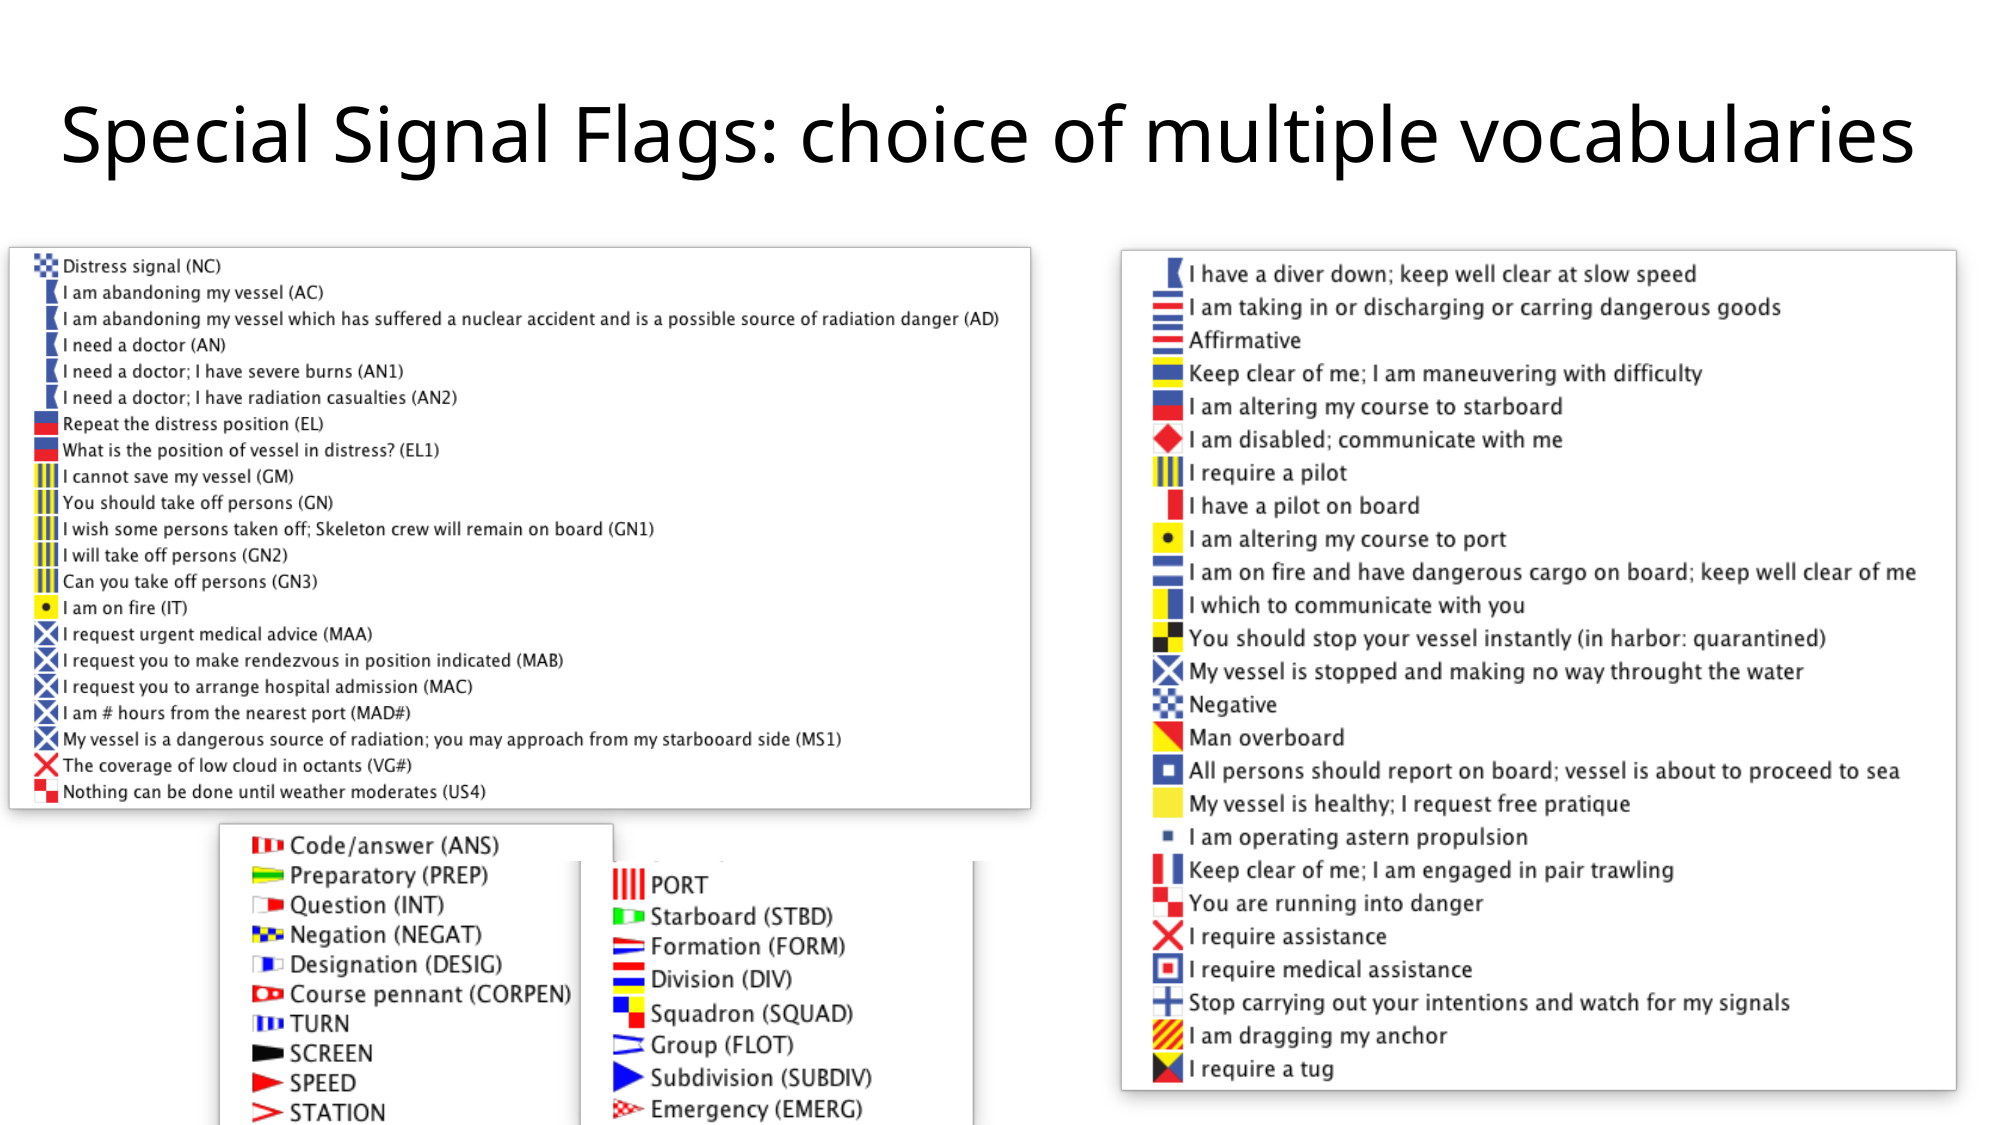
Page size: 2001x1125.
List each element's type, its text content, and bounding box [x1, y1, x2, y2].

title Special Signal Flags: choice of multiple vocabularies [31, 59, 1947, 215]
picture [0, 232, 1051, 1125]
picture [1096, 231, 1982, 1122]
